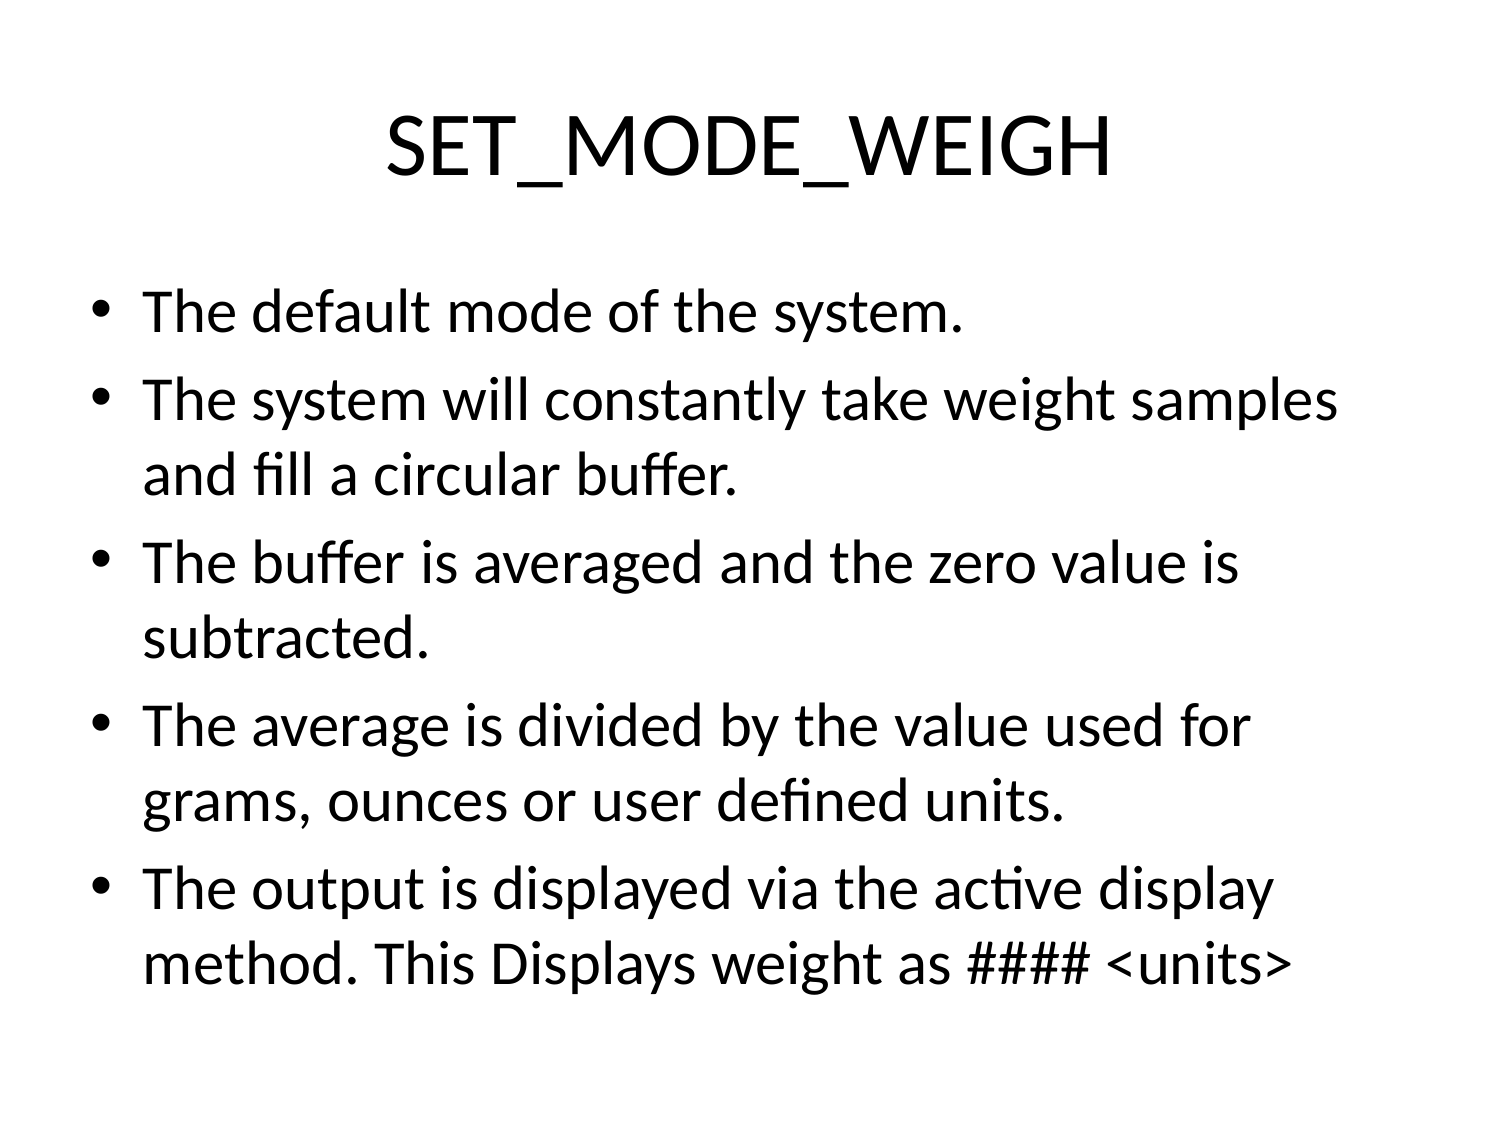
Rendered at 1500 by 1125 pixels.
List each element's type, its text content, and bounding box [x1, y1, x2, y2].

list The default mode of the system. The system will constantly take weight samples and fill a circular buffer. The buffer is averaged and the zero value is subtracted. The average is divided by the value used for grams, ounces or user defined units. The output is displayed via the active display method. This Displays weight as #### <units> [75, 262, 1425, 1005]
title SET_MODE_WEIGH [75, 45, 1425, 233]
